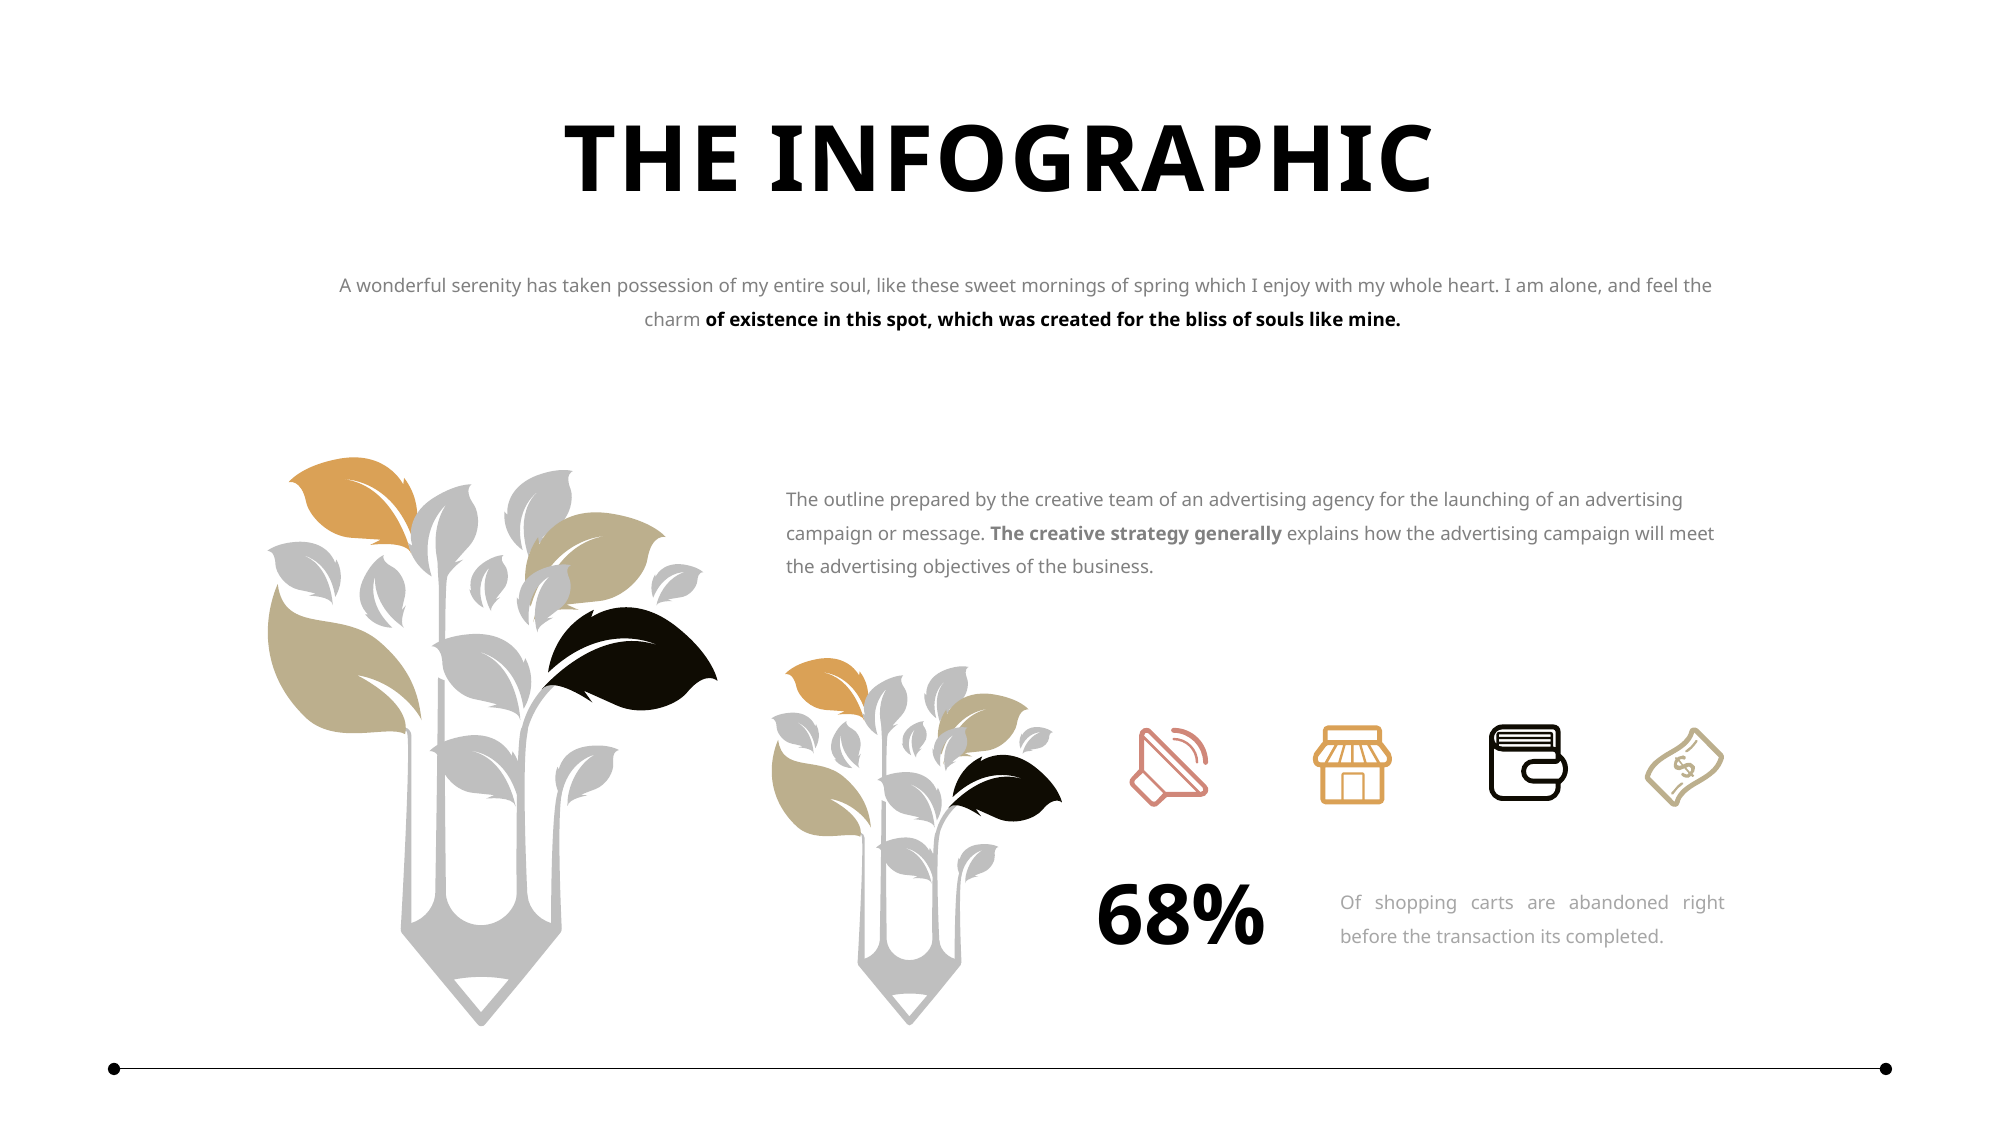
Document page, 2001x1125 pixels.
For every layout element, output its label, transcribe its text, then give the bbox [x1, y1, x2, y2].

text_box THE INFOGRAPHIC [548, 92, 1452, 217]
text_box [1644, 727, 1725, 807]
text_box Of shopping carts are abandoned right before the transaction its completed. [1325, 872, 1740, 955]
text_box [1128, 727, 1209, 807]
text_box [1312, 725, 1392, 805]
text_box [241, 442, 718, 1027]
text_box The outline prepared by the creative team of an advertising agency for the launching of an advertising campaign or message. The creative strategy generally explains how the advertising campaign will meet the advertising objectives of the business. [771, 469, 1756, 585]
text_box 68% [1081, 854, 1282, 969]
text_box A wonderful serenity has taken possession of my entire soul, like these sweet mornings of spring which I enjoy with my whole heart. I am alone, and feel the charm of existence in this spot, which was created for the bliss of souls like mine. [314, 255, 1736, 338]
text_box [1489, 724, 1569, 801]
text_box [754, 648, 1063, 1026]
